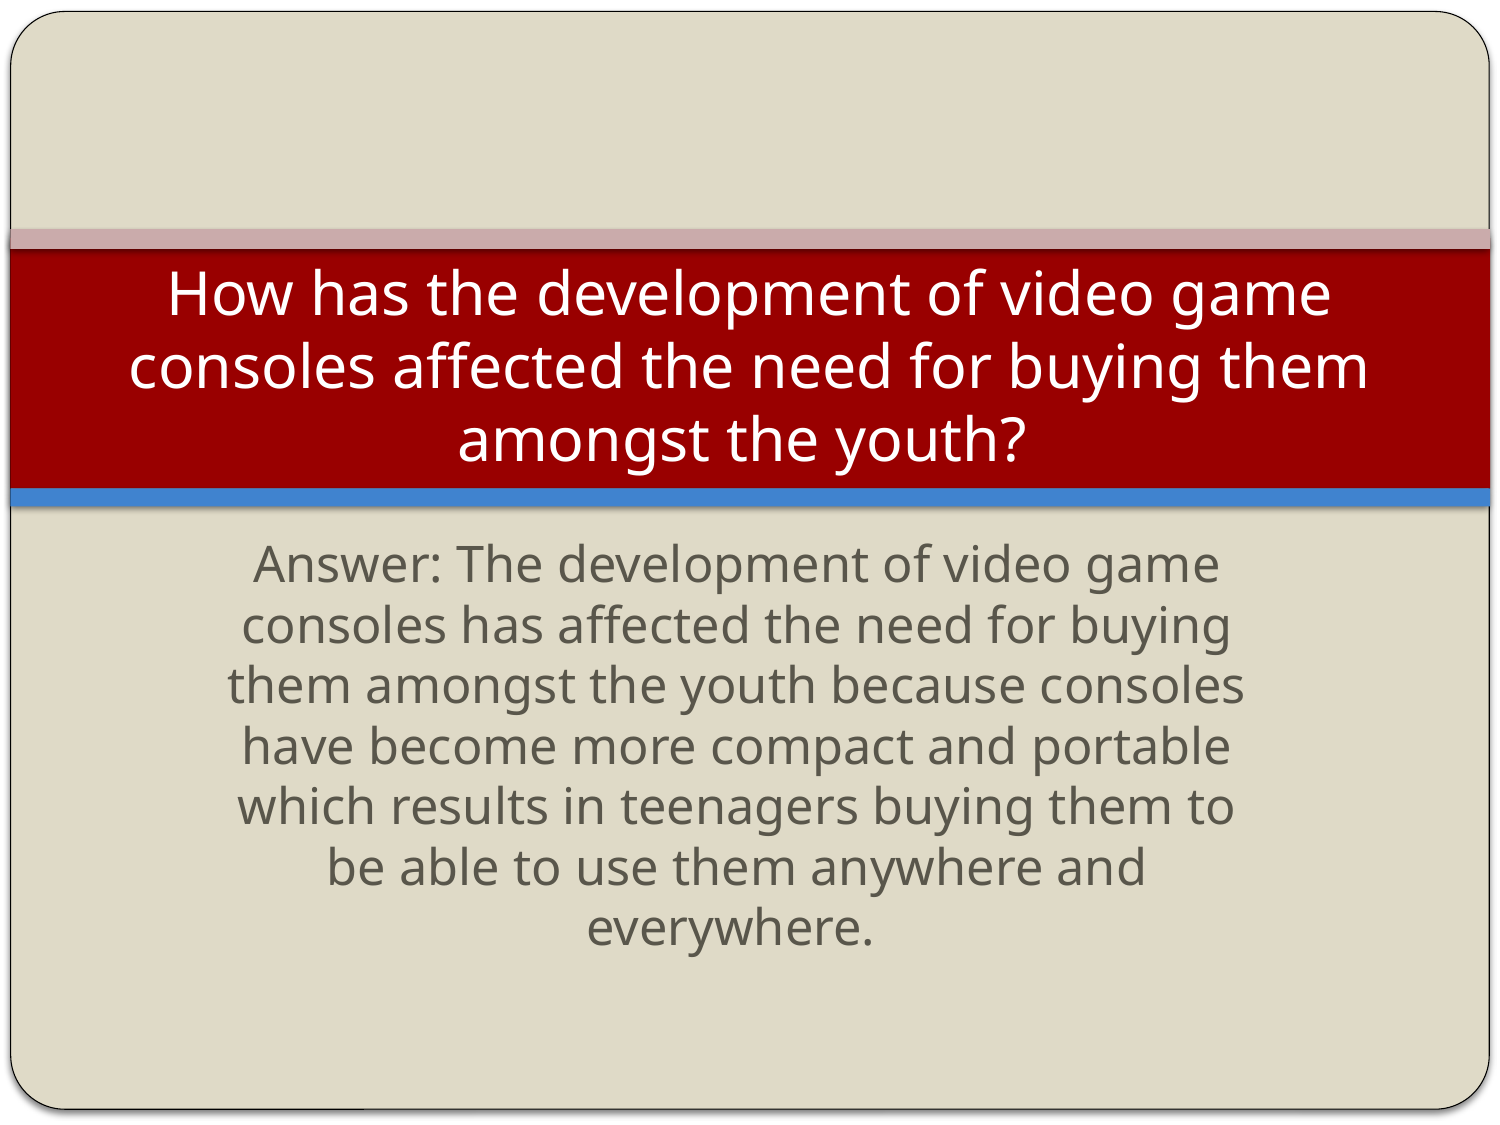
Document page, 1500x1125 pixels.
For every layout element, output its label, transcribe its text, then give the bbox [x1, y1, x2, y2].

subtitle Answer: The development of video game consoles has affected the need for buying them amongst the youth because consoles have become more compact and portable which results in teenagers buying them to be able to use them anywhere and everywhere. [212, 525, 1263, 965]
title How has the development of video game consoles affected the need for buying them amongst the youth? [75, 247, 1425, 489]
